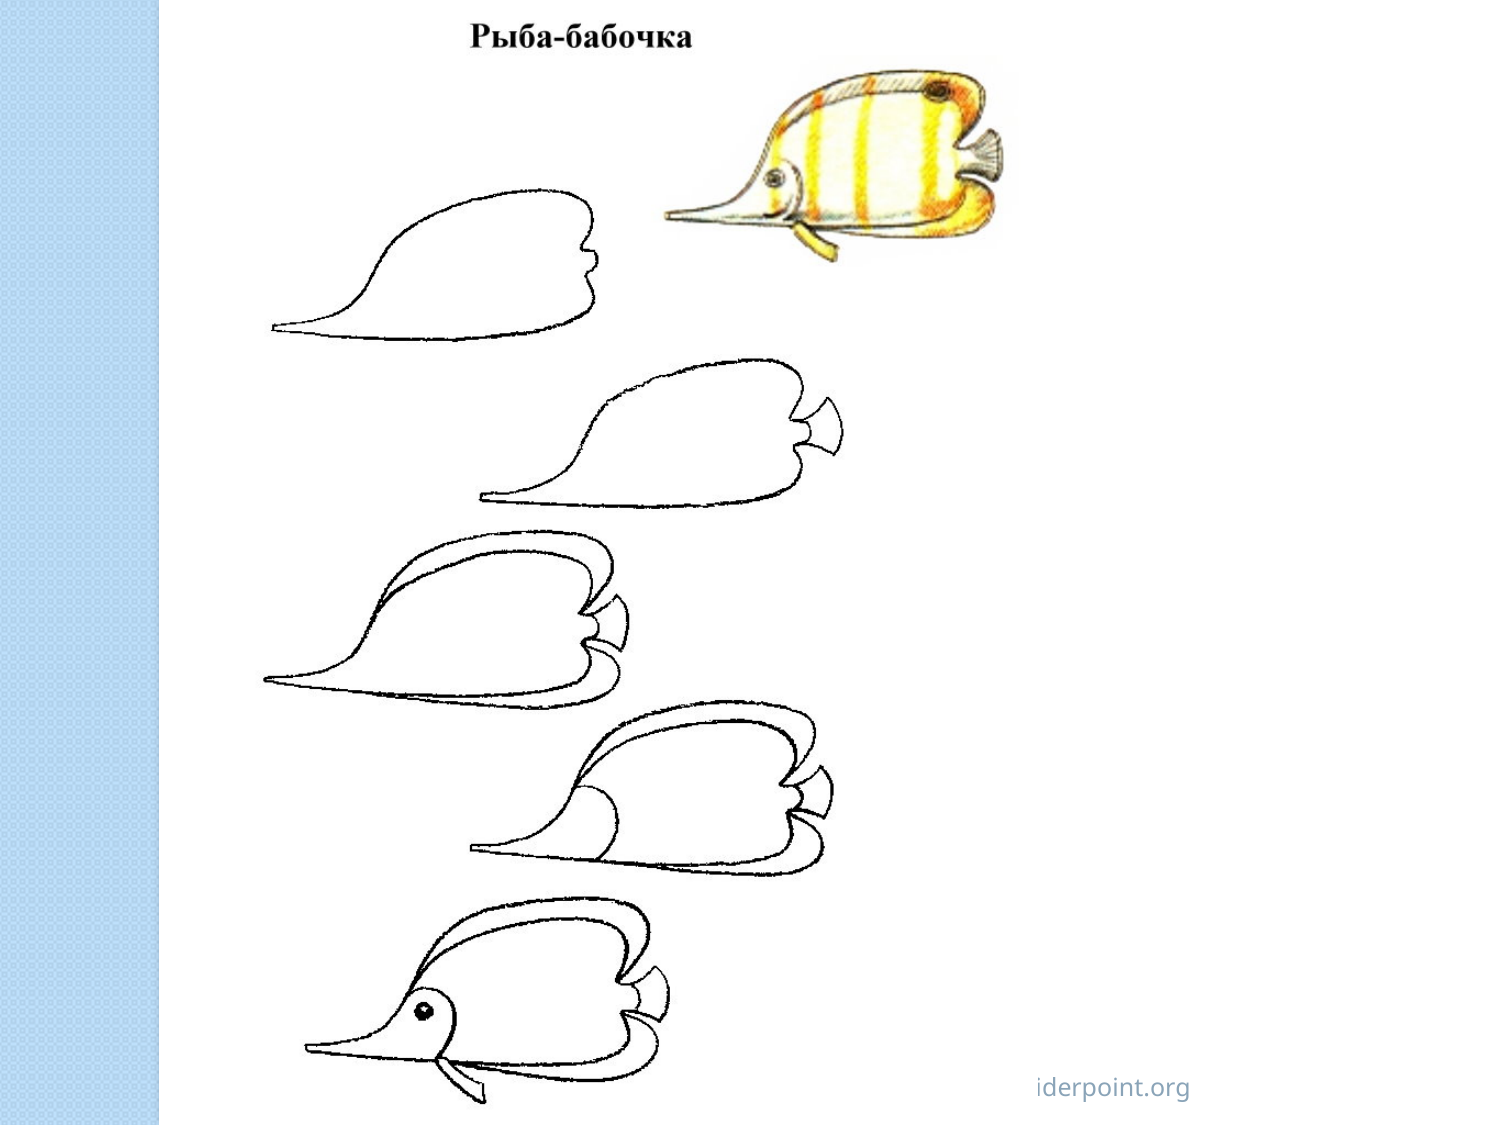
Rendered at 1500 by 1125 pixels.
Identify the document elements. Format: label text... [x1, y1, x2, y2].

footer www.sliderpoint.org [1045, 1034, 1413, 1113]
picture [159, 0, 1038, 1125]
